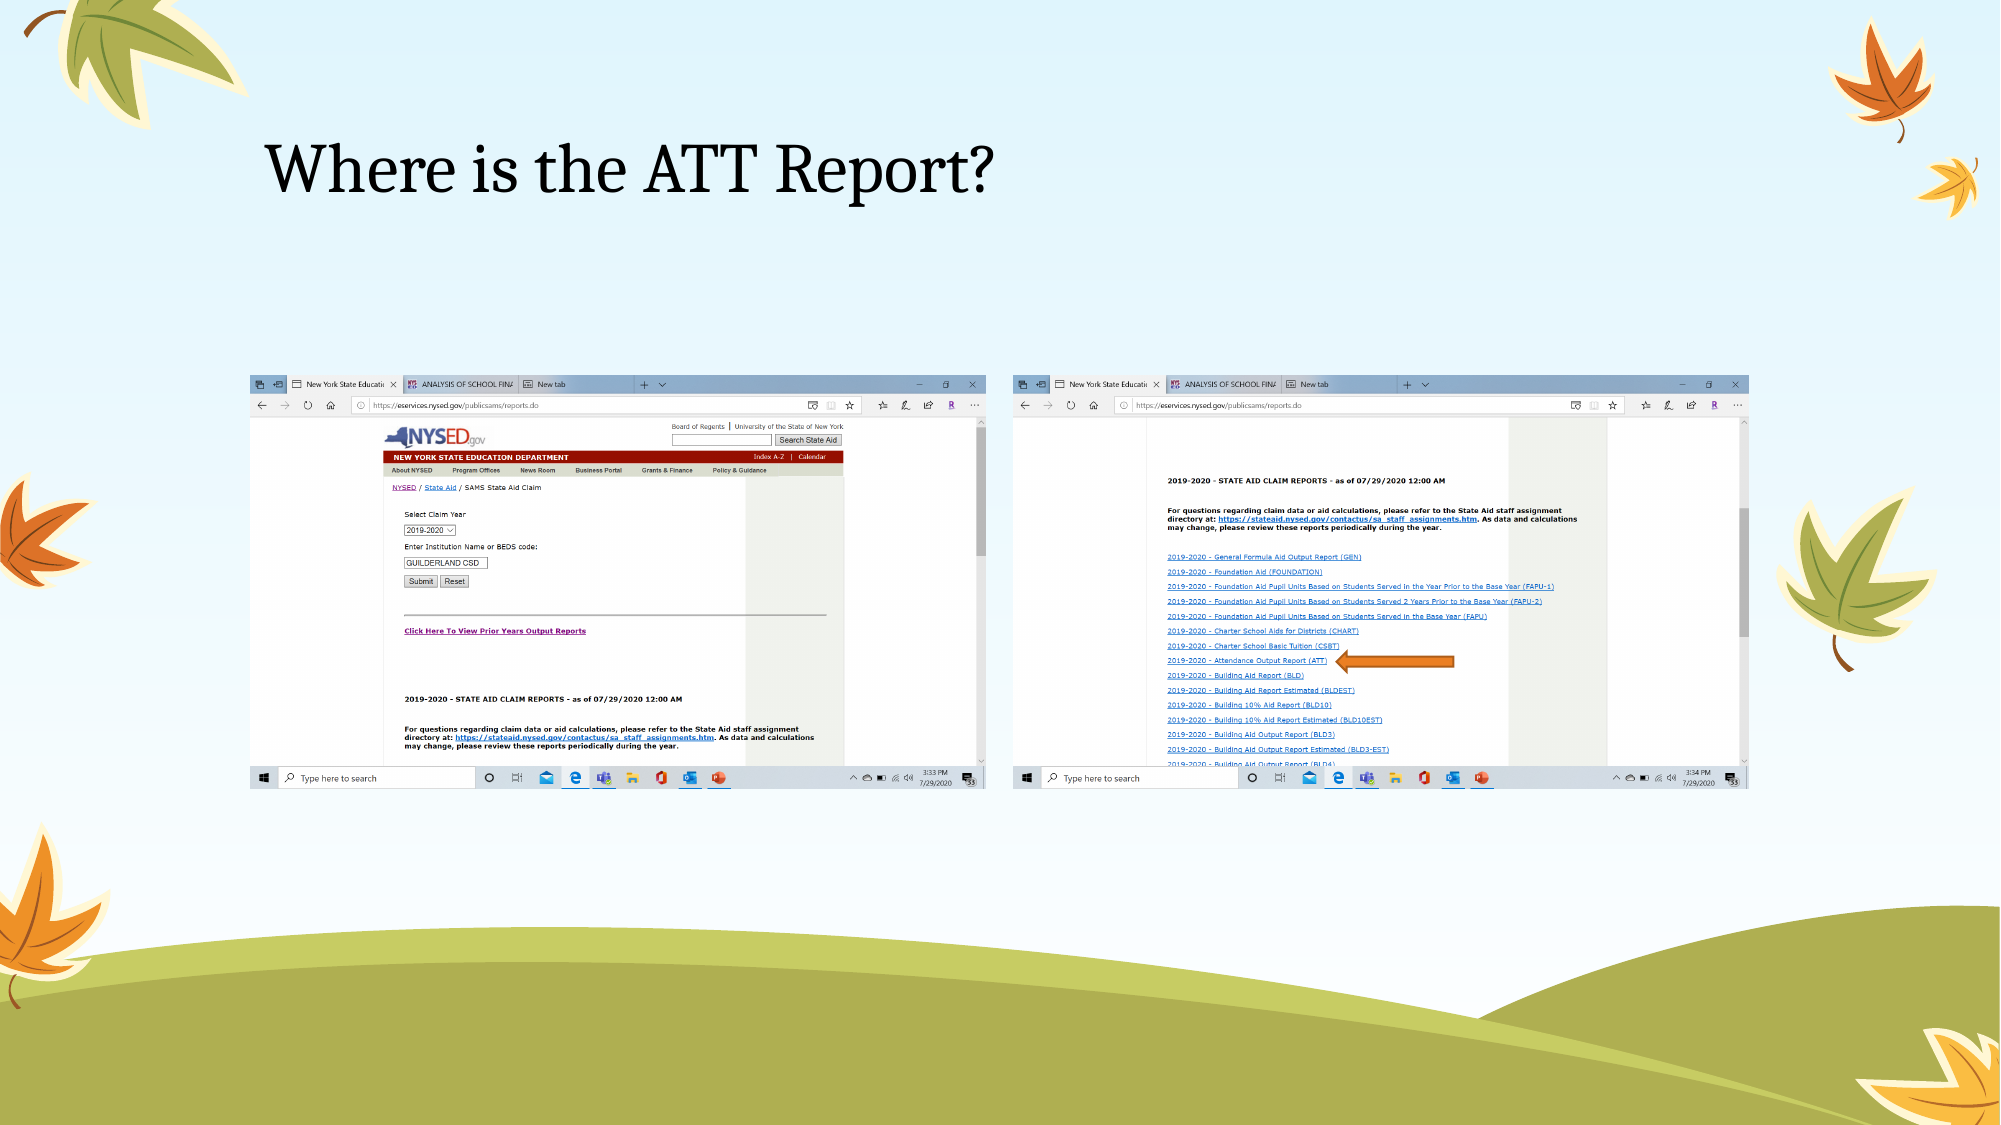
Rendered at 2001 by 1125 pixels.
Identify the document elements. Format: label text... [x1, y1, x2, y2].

title Where is the ATT Report? [249, 12, 1749, 216]
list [250, 375, 986, 789]
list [1013, 375, 1749, 789]
